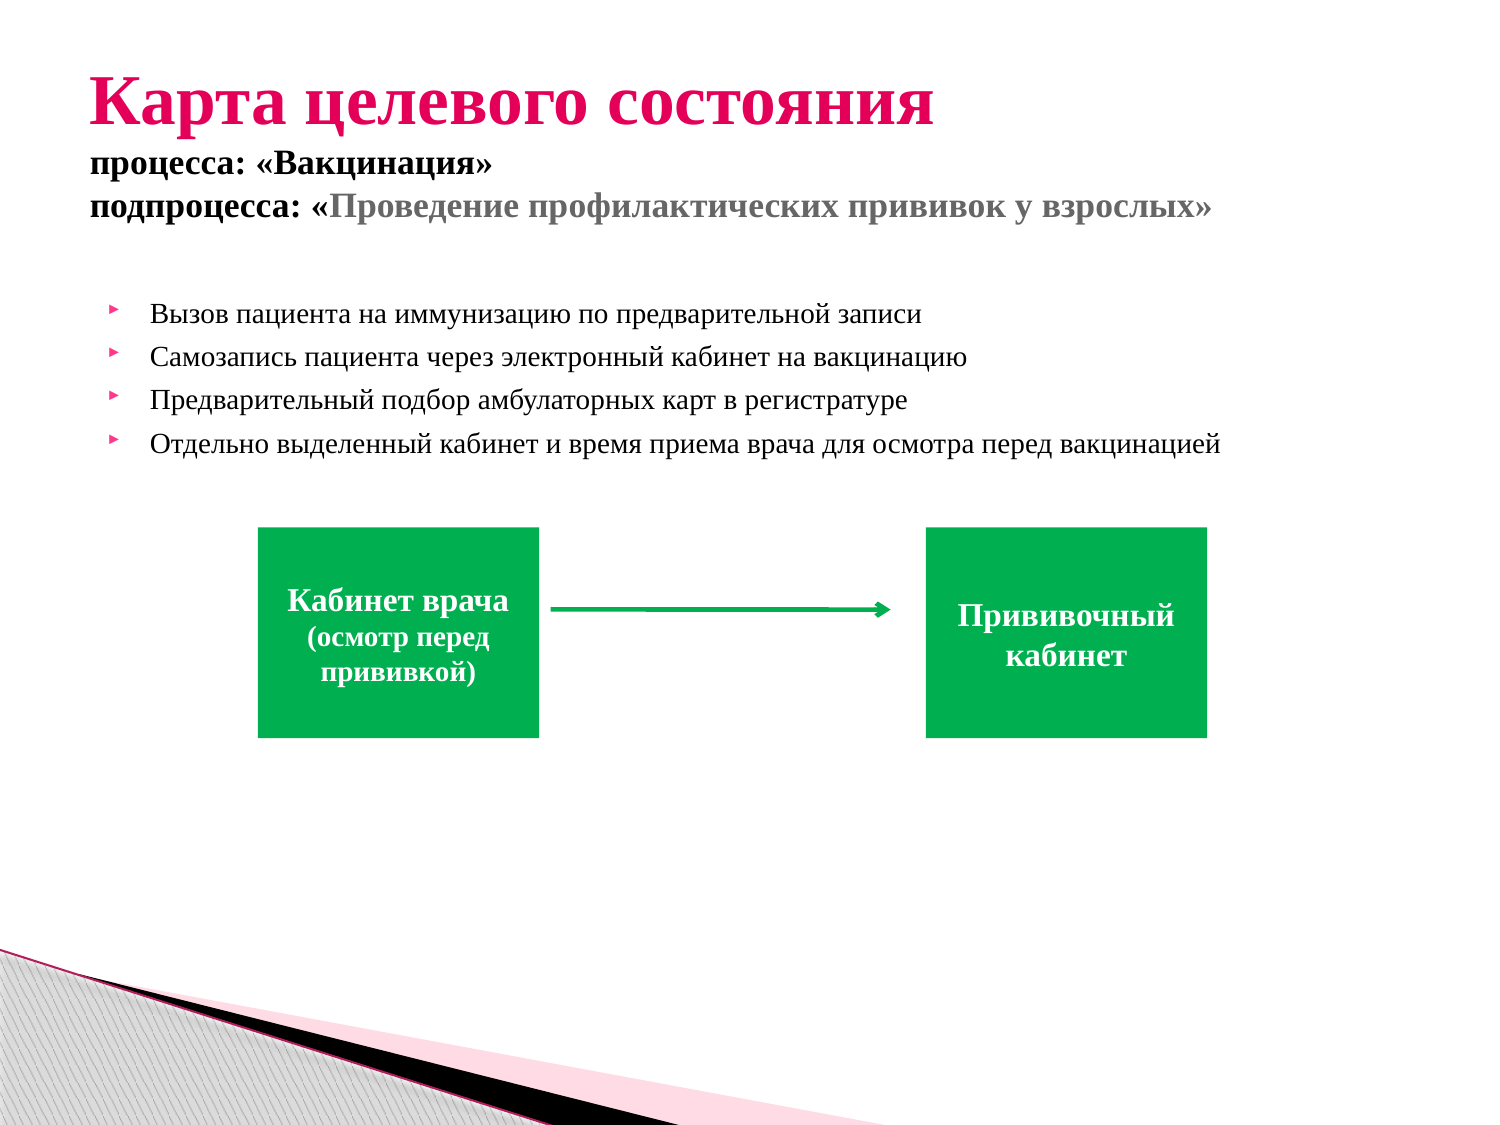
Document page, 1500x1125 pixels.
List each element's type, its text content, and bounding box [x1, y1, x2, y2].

list Вызов пациента на иммунизацию по предварительной записи Самозапись пациента через электронный кабинет на вакцинацию Предварительный подбор амбулаторных карт в регистратуре Отдельно выделенный кабинет и время приема врача для осмотра перед вакцинацией [75, 243, 1425, 986]
text_box Прививочный кабинет [921, 523, 1212, 743]
title Карта целевого состояния процесса: «Вакцинация» подпроцесса: «Проведение профилактических прививок у взрослых» [75, 45, 1425, 233]
text_box Кабинет врача (осмотр перед прививкой) [253, 523, 544, 743]
